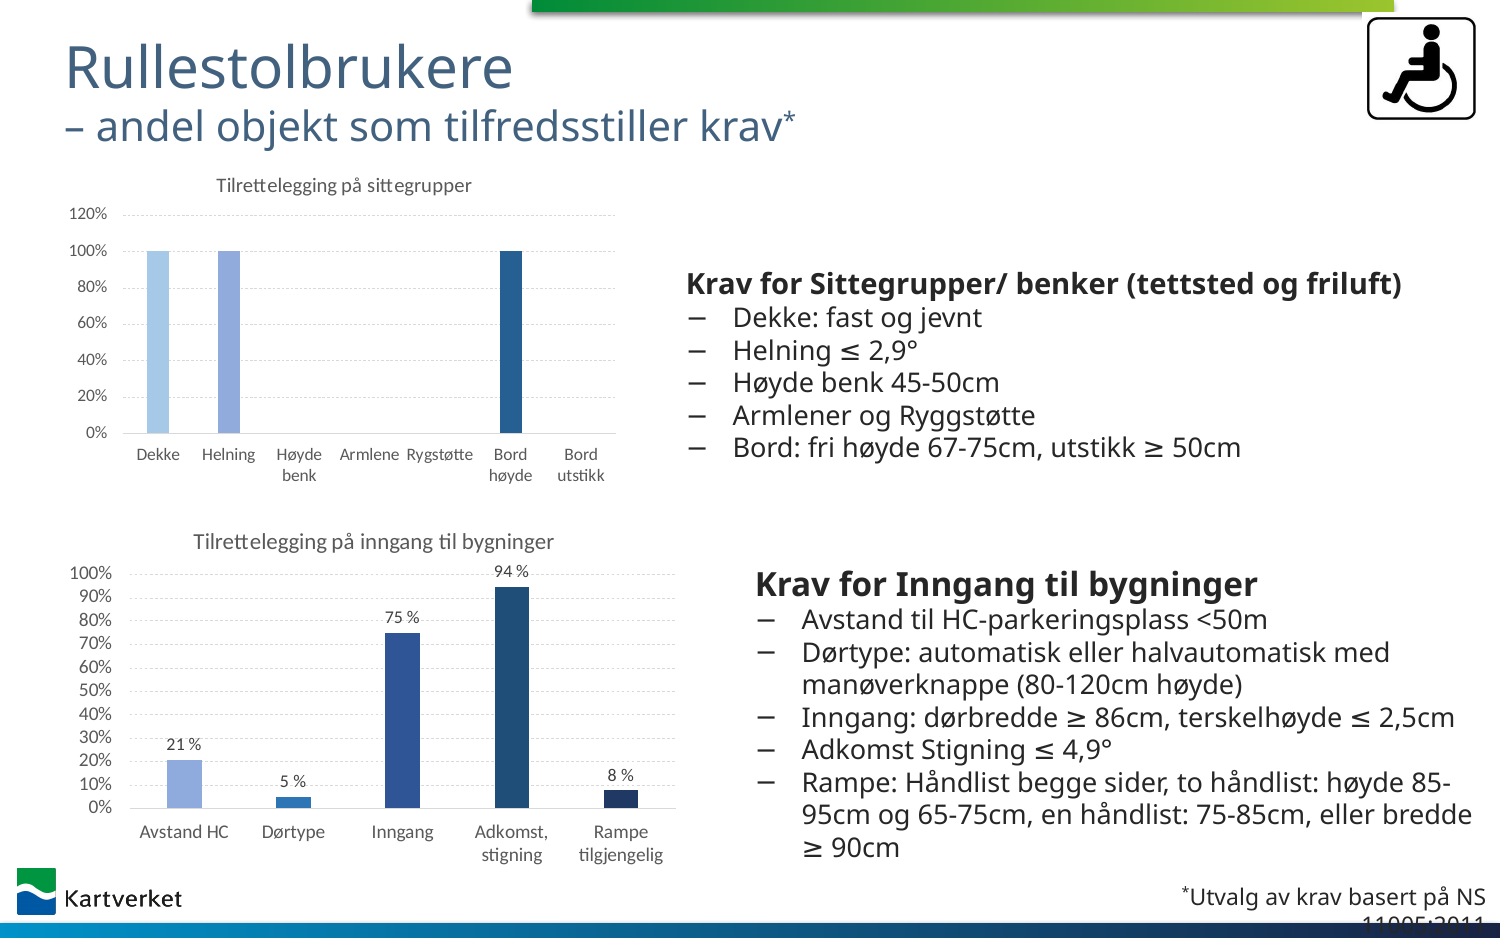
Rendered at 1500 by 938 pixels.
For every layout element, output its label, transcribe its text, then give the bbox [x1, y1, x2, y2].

text_box Rullestolbrukere – andel objekt som tilfredsstiller krav* [49, 25, 1431, 158]
picture [1362, 12, 1481, 126]
text_box *Utvalg av krav basert på NS 11005:2011 [1068, 873, 1500, 938]
picture [62, 520, 687, 874]
text_box Krav for Inngang til bygninger Avstand til HC-parkeringsplass <50m Dørtype: automatisk eller halvautomatisk med manøverknappe (80-120cm høyde) Inngang: dørbredde ≥ 86cm, terskelhøyde ≤ 2,5cm Adkomst Stigning ≤ 4,9° Rampe: Håndlist begge sider, to håndlist: høyde 85-95cm og 65-75cm, en håndlist: 75-85cm, eller bredde ≥ 90cm [740, 555, 1491, 870]
picture [62, 166, 626, 492]
text_box Krav for Sittegrupper/ benker (tettsted og friluft) Dekke: fast og jevnt Helning ≤ 2,9° Høyde benk 45-50cm Armlener og Ryggstøtte Bord: fri høyde 67-75cm, utstikk ≥ 50cm [670, 258, 1418, 471]
